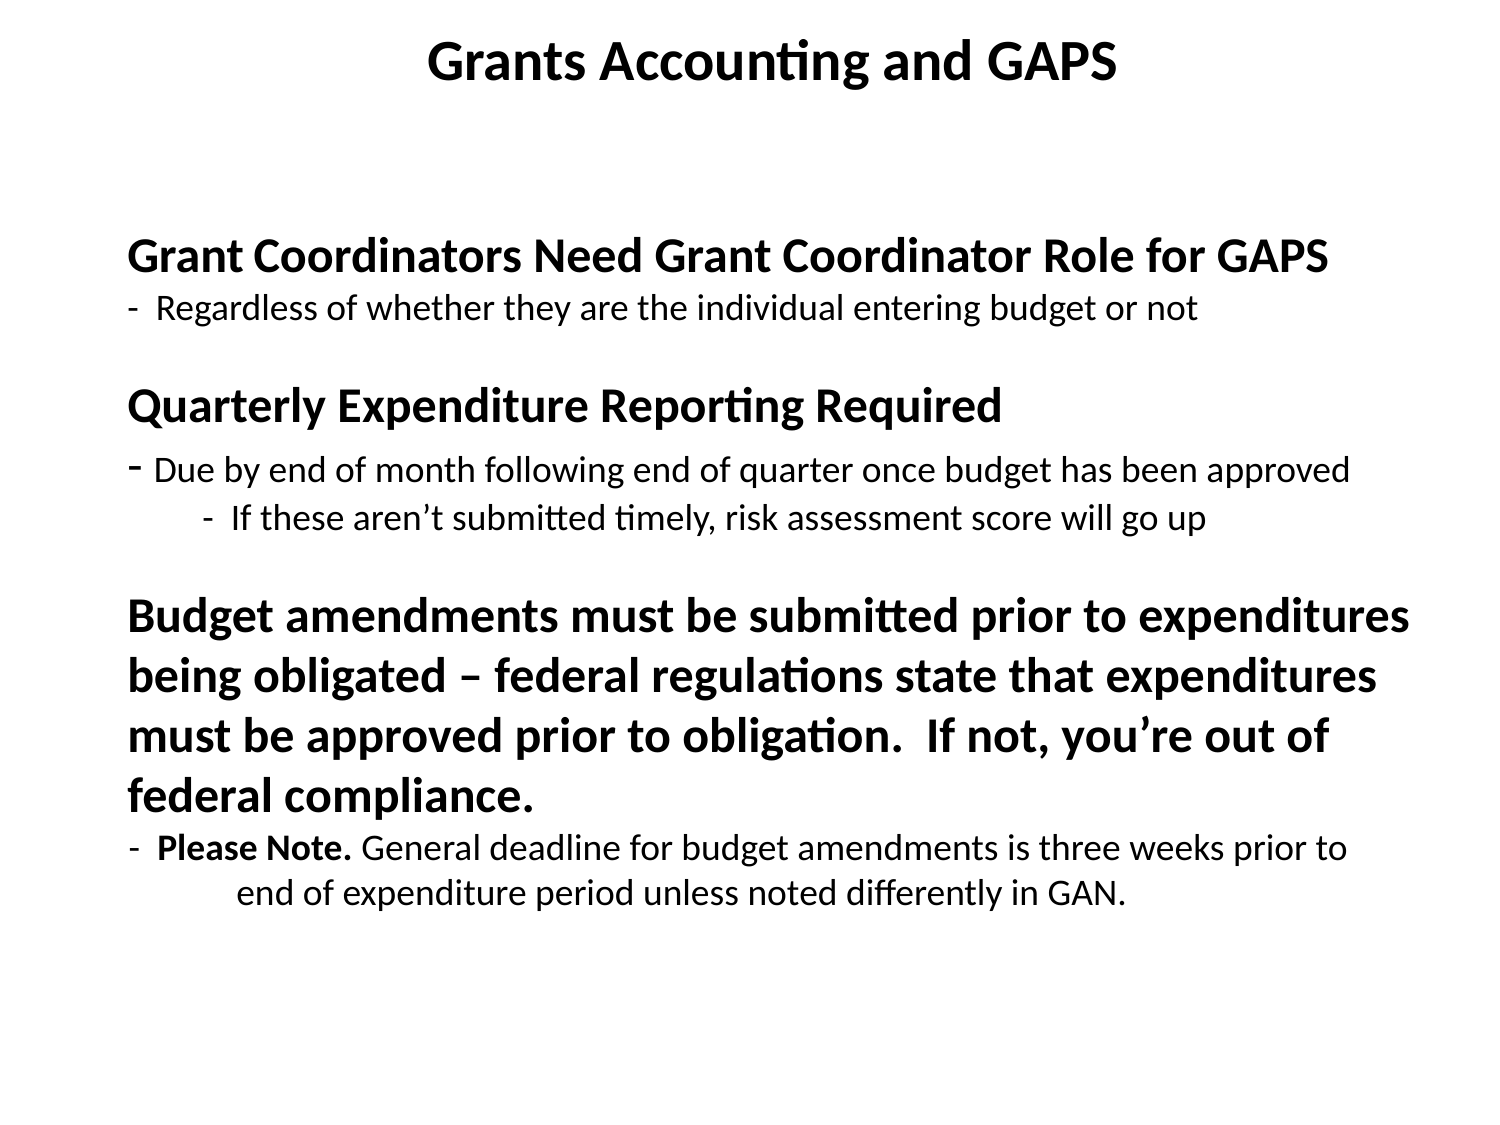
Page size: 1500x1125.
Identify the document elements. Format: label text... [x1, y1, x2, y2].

text_box Grants Accounting and GAPS Grant Coordinators Need Grant Coordinator Role for GAPS - Regardless of whether they are the individual entering budget or not Quarterly Expenditure Reporting Required - Due by end of month following end of quarter once budget has been approved - If these aren’t submitted timely, risk assessment score will go up Budget amendments must be submitted prior to expenditures being obligated – federal regulations state that expenditures must be approved prior to obligation. If not, you’re out of federal compliance. - Please Note. General deadline for budget amendments is three weeks prior to end of expenditure period unless noted differently in GAN. [0, 15, 1495, 1055]
